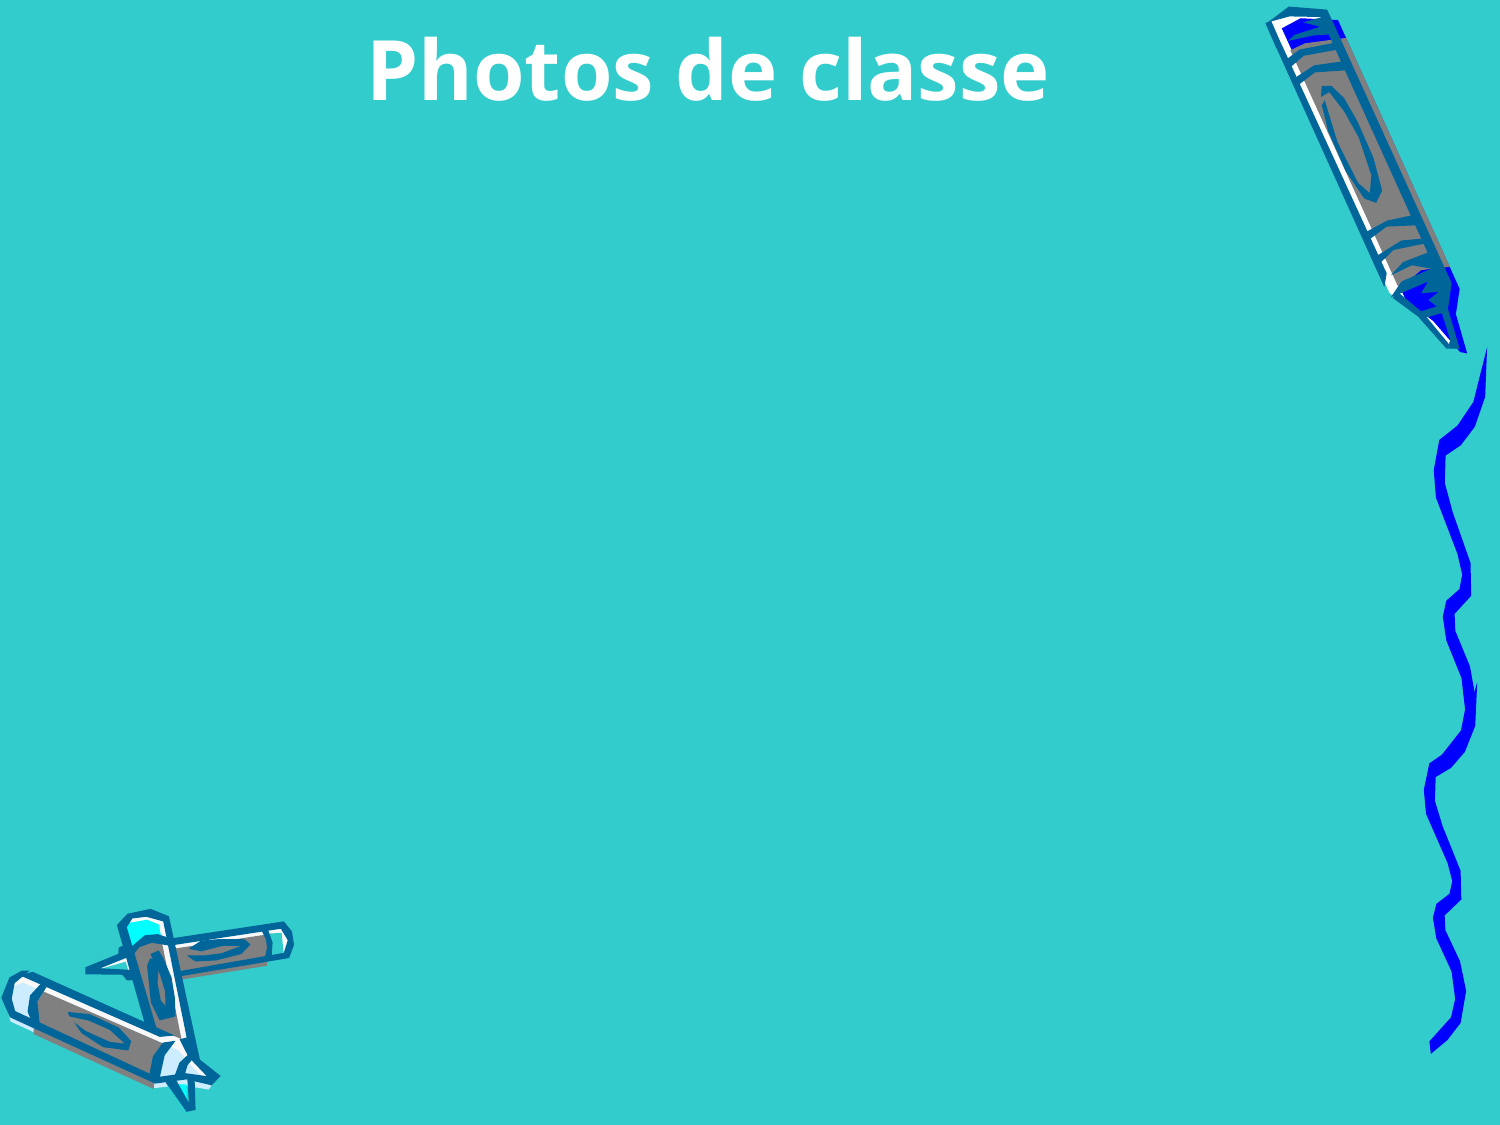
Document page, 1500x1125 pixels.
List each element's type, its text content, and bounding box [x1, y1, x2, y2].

title Photos de classe [112, 24, 1240, 126]
